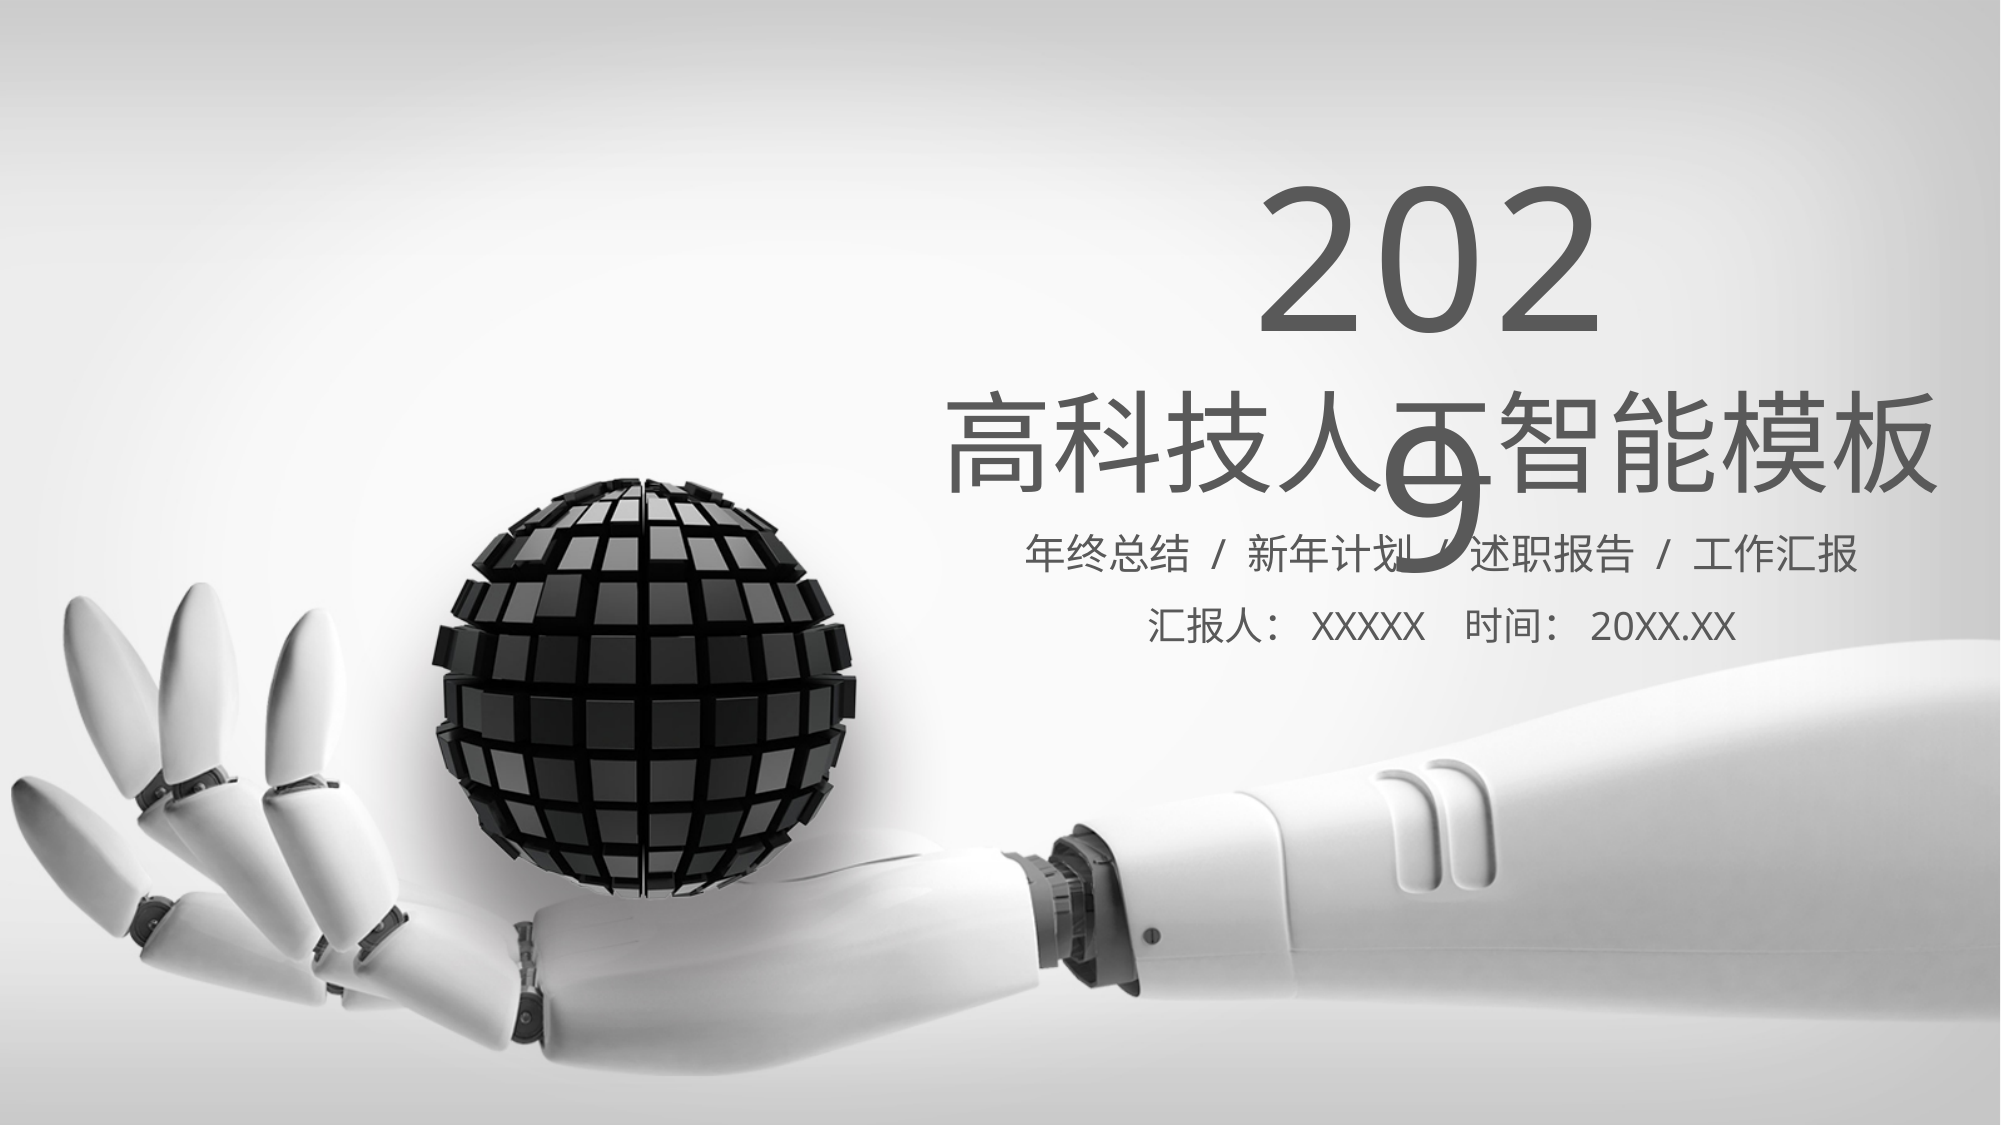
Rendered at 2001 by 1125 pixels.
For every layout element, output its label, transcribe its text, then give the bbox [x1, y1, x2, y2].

text_box 高科技人工智能模板 [926, 365, 1180, 514]
text_box 汇报人：XXXXX 时间：20XX.XX [1132, 594, 1752, 656]
text_box 年终总结 / 新年计划 / 述职报告 / 工作汇报 [1009, 520, 1180, 585]
text_box 高科技人工智能模板 [1687, 365, 1958, 514]
text_box 2029 [1180, 123, 1687, 594]
picture [0, 0, 2001, 1125]
text_box 年终总结 / 新年计划 / 述职报告 / 工作汇报 [1687, 520, 1874, 585]
